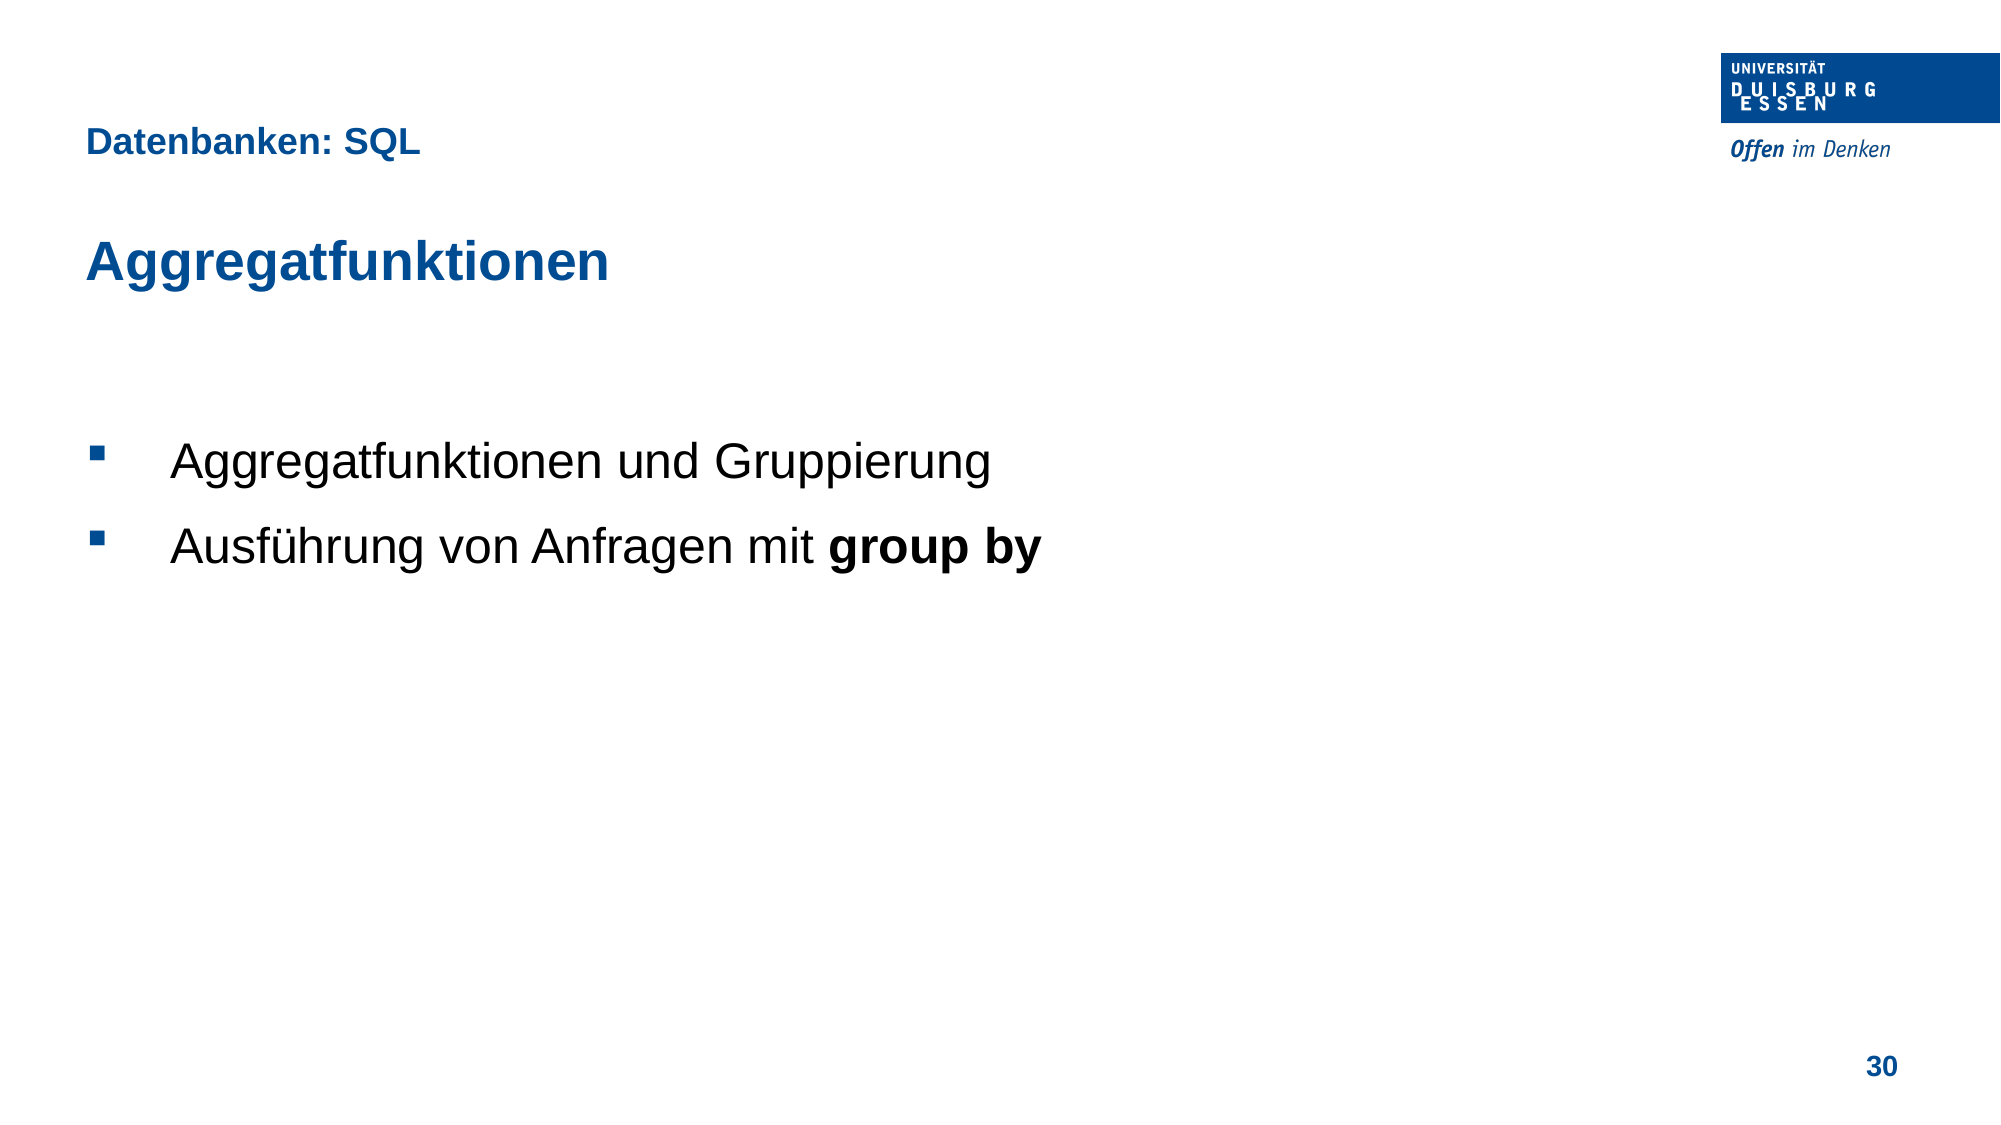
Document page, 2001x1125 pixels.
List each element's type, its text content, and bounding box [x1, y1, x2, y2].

picture [1721, 53, 2000, 162]
slide_number 30 [1677, 1039, 1914, 1081]
list Datenbanken: SQL [85, 121, 1696, 163]
list Aggregatfunktionen [85, 225, 1696, 301]
list Aggregatfunktionen und Gruppierung Ausführung von Anfragen mit group by [85, 428, 1914, 1040]
